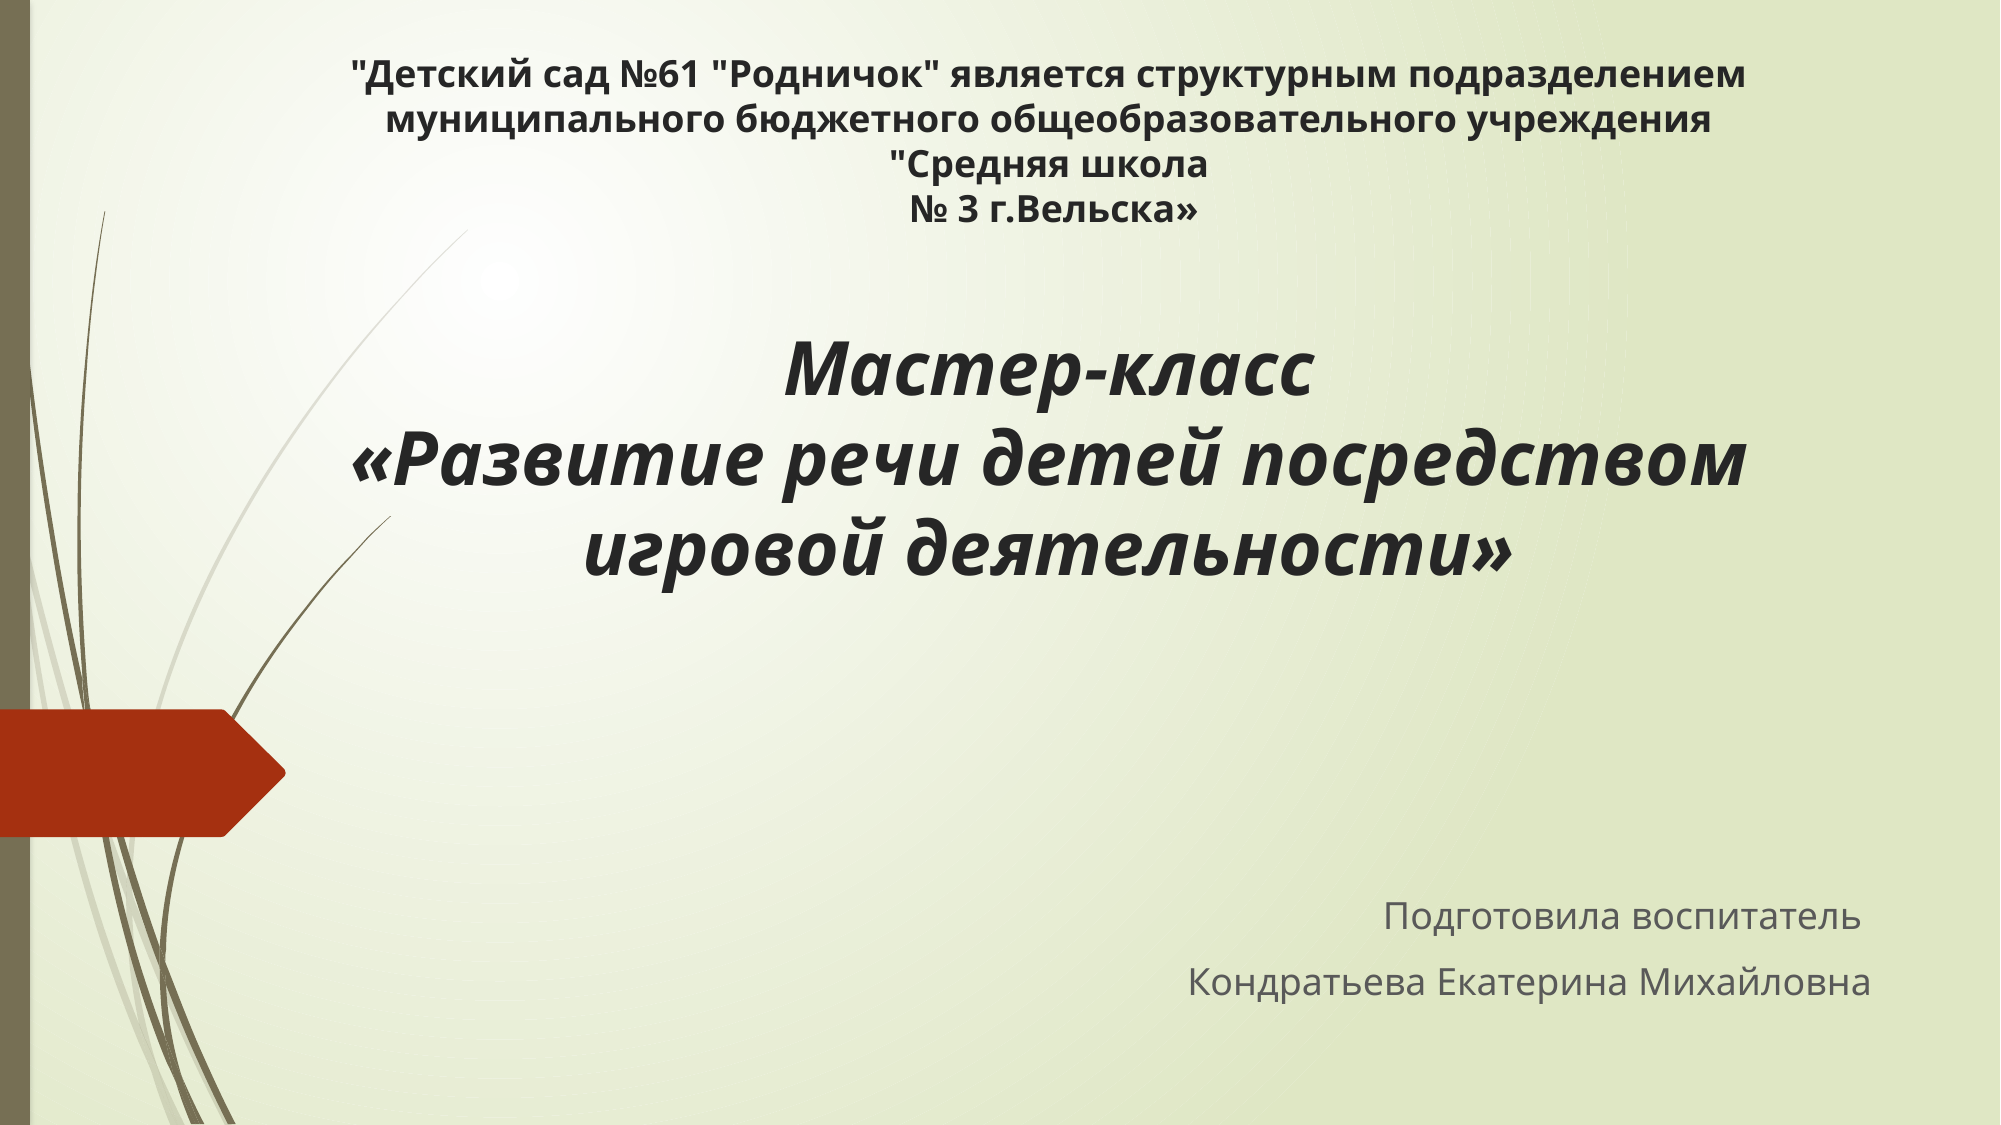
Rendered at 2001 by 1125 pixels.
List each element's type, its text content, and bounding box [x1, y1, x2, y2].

title "Детский сад №61 "Родничок" является структурным подразделением муниципального бюджетного общеобразовательного учреждения "Средняя школа № 3 г.Вельска» Мастер-класс «Развитие речи детей посредством игровой деятельности» [317, 171, 1781, 688]
subtitle Подготовила воспитатель Кондратьева Екатерина Михайловна [424, 884, 1888, 1070]
